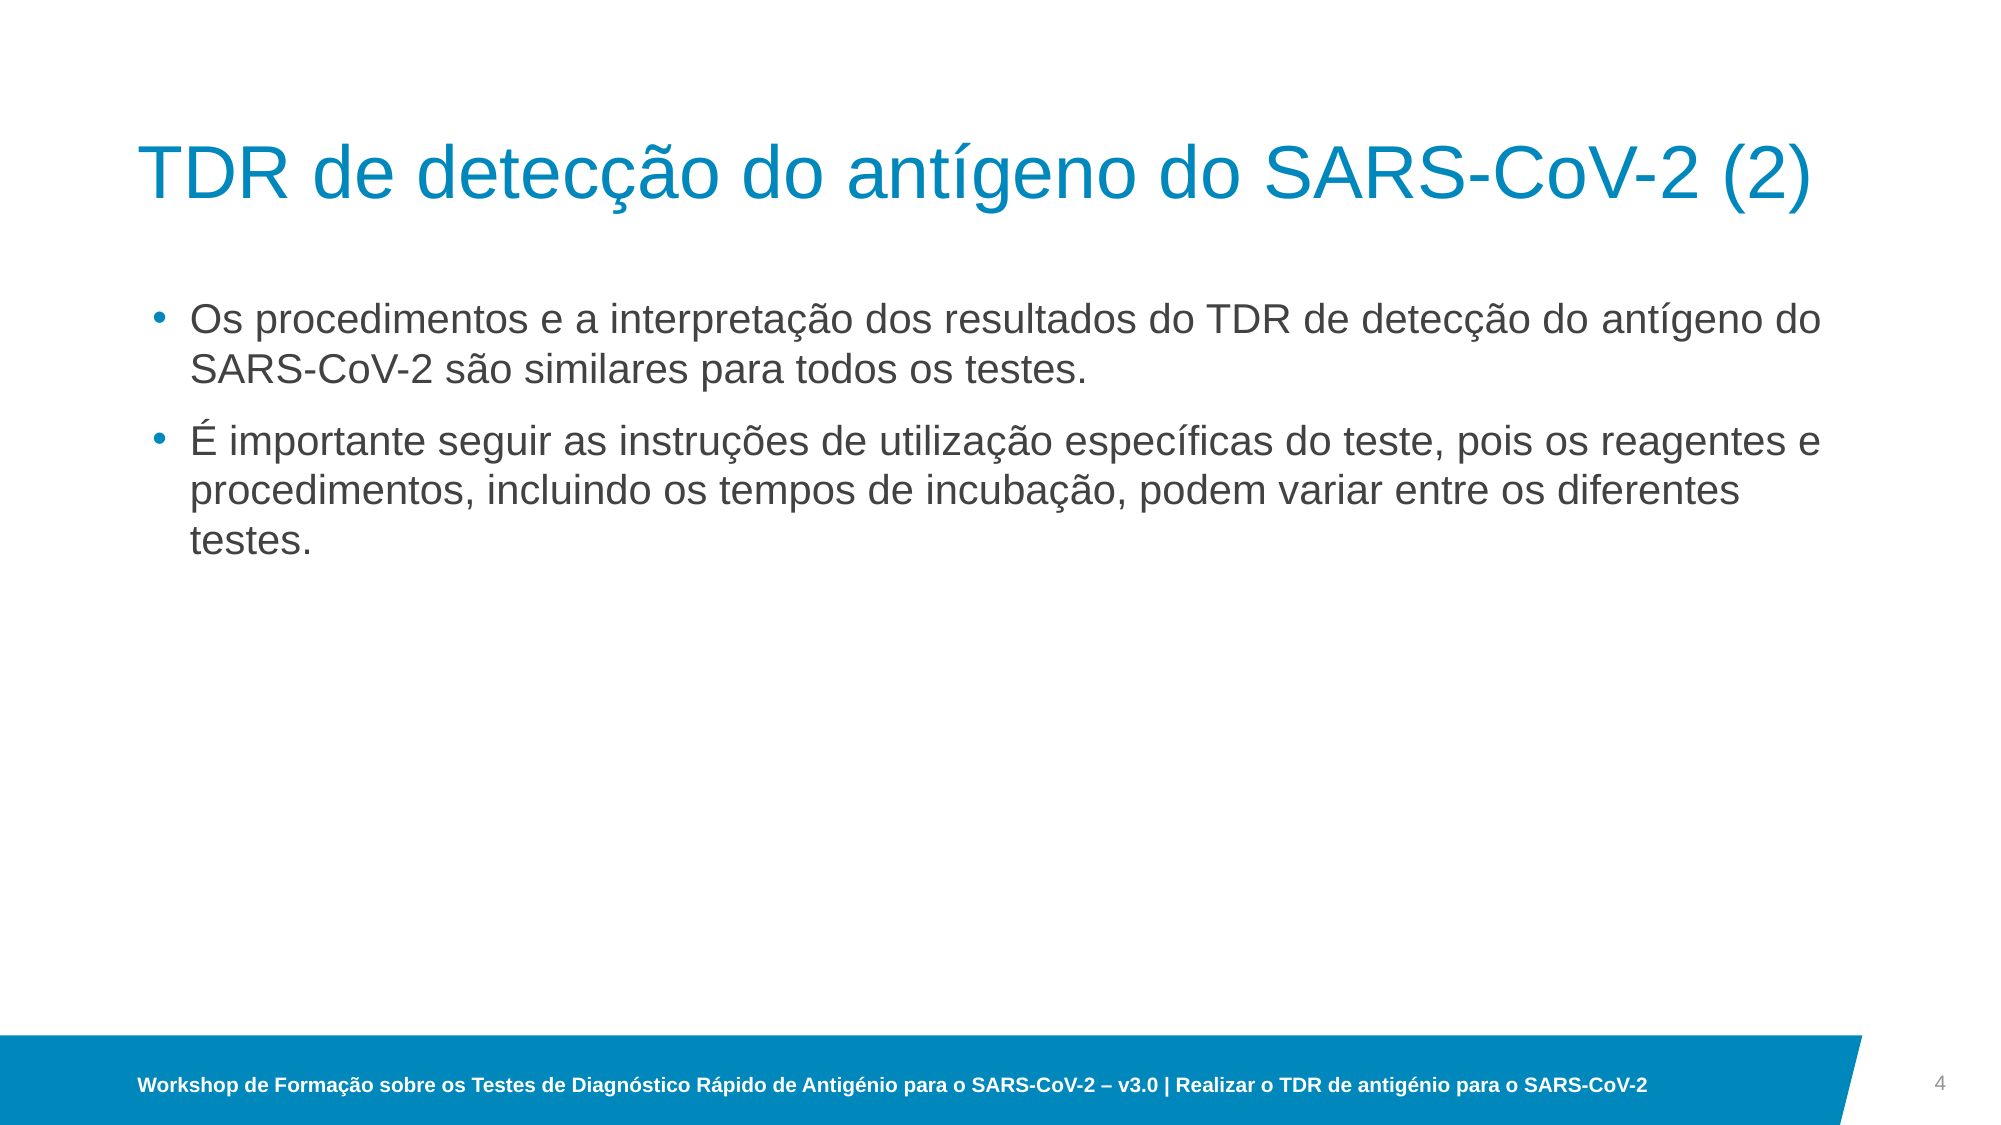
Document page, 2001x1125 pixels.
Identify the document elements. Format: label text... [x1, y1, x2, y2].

title TDR de detecção do antígeno do SARS-CoV-2 (2) [137, 59, 1863, 215]
list Os procedimentos e a interpretação dos resultados do TDR de detecção do antígeno do SARS-CoV-2 são similares para todos os testes. É importante seguir as instruções de utilização específicas do teste, pois os reagentes e procedimentos, incluindo os tempos de incubação, podem variar entre os diferentes testes. [137, 284, 1863, 1014]
footer Workshop de Formação sobre os Testes de Diagnóstico Rápido de Antigénio para o SARS-CoV-2 – v3.0 | Realizar o TDR de antigénio para o SARS-CoV-2 [137, 1042, 1813, 1125]
slide_number 4 [1862, 1035, 1947, 1125]
